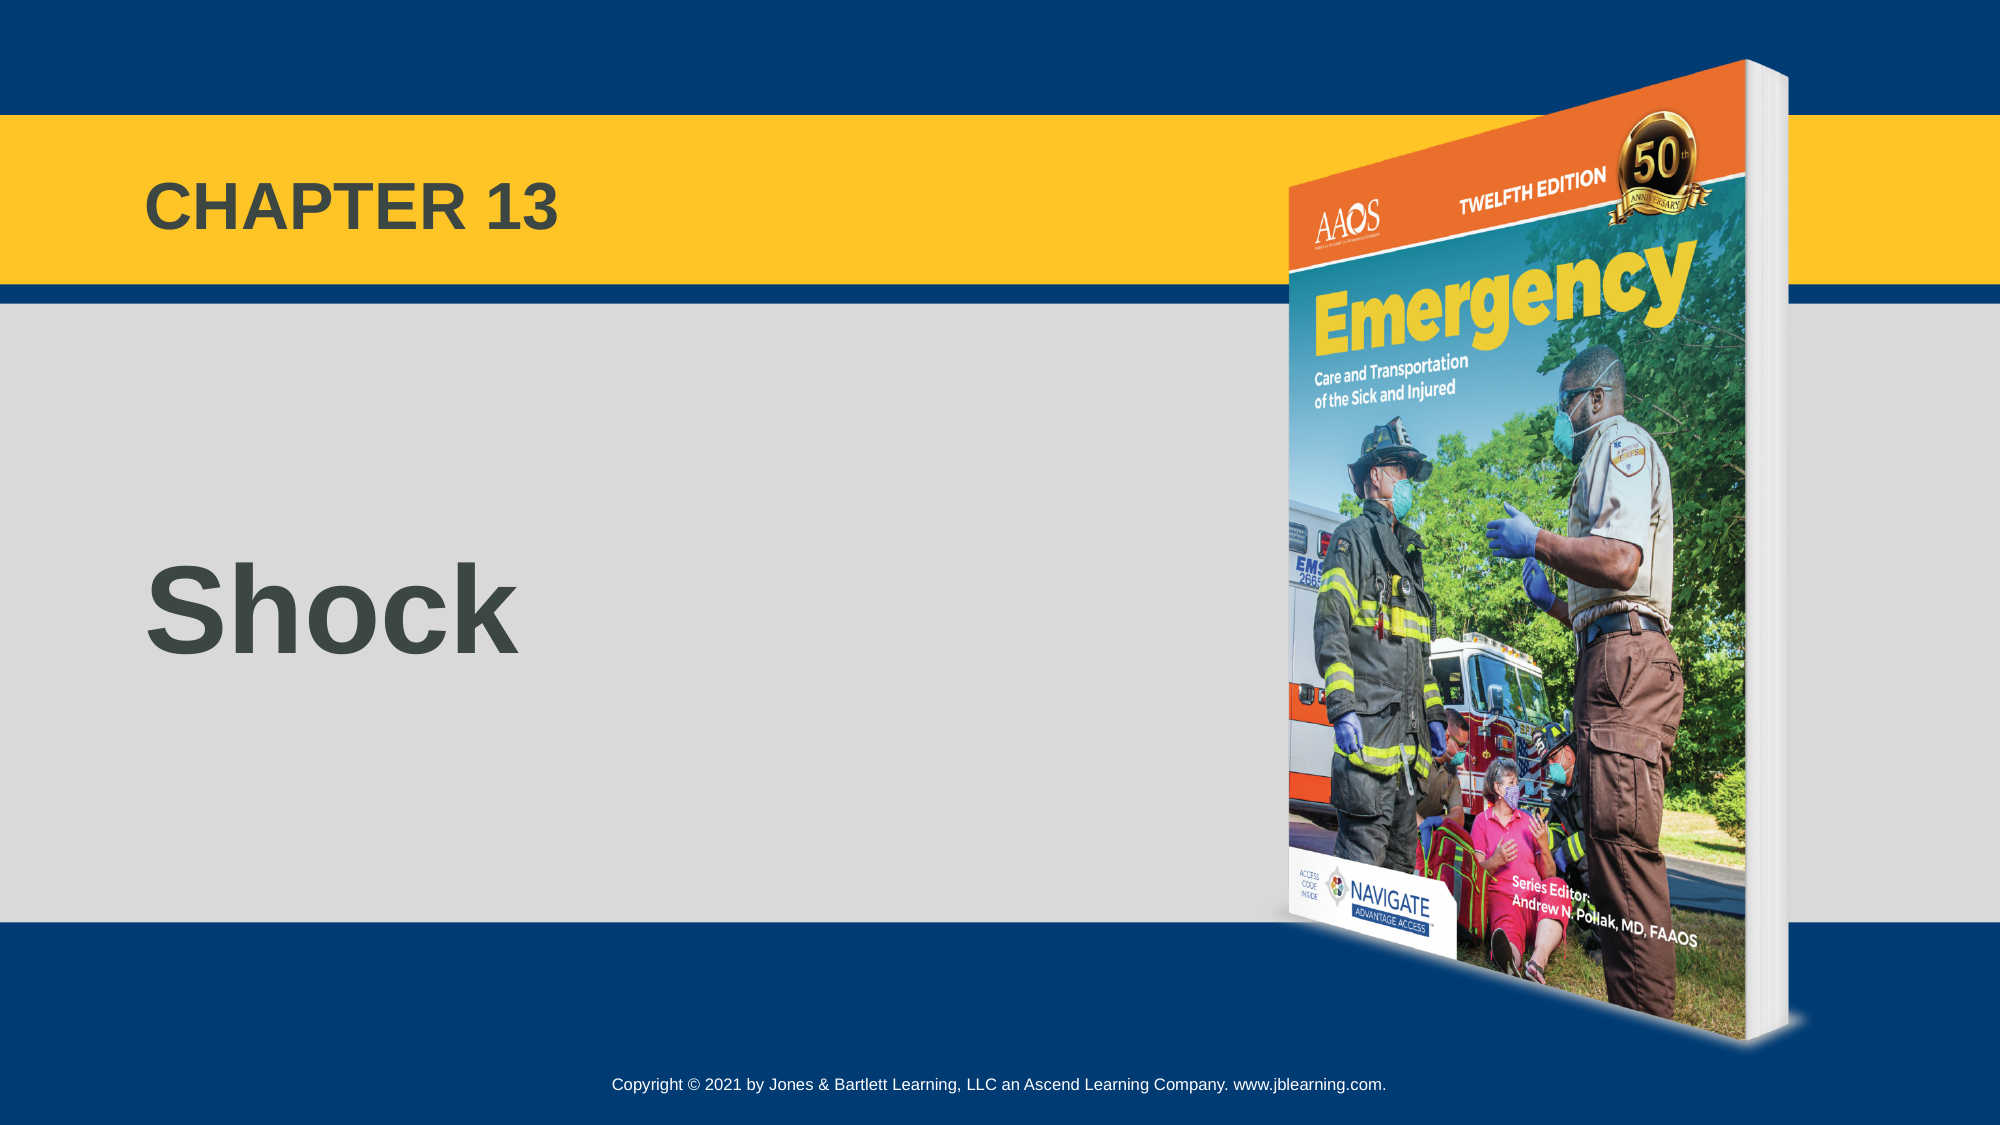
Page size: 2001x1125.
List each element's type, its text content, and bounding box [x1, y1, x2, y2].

picture [1078, 0, 2000, 1125]
subtitle CHAPTER 13 [144, 138, 1078, 267]
title Shock [144, 360, 1078, 866]
